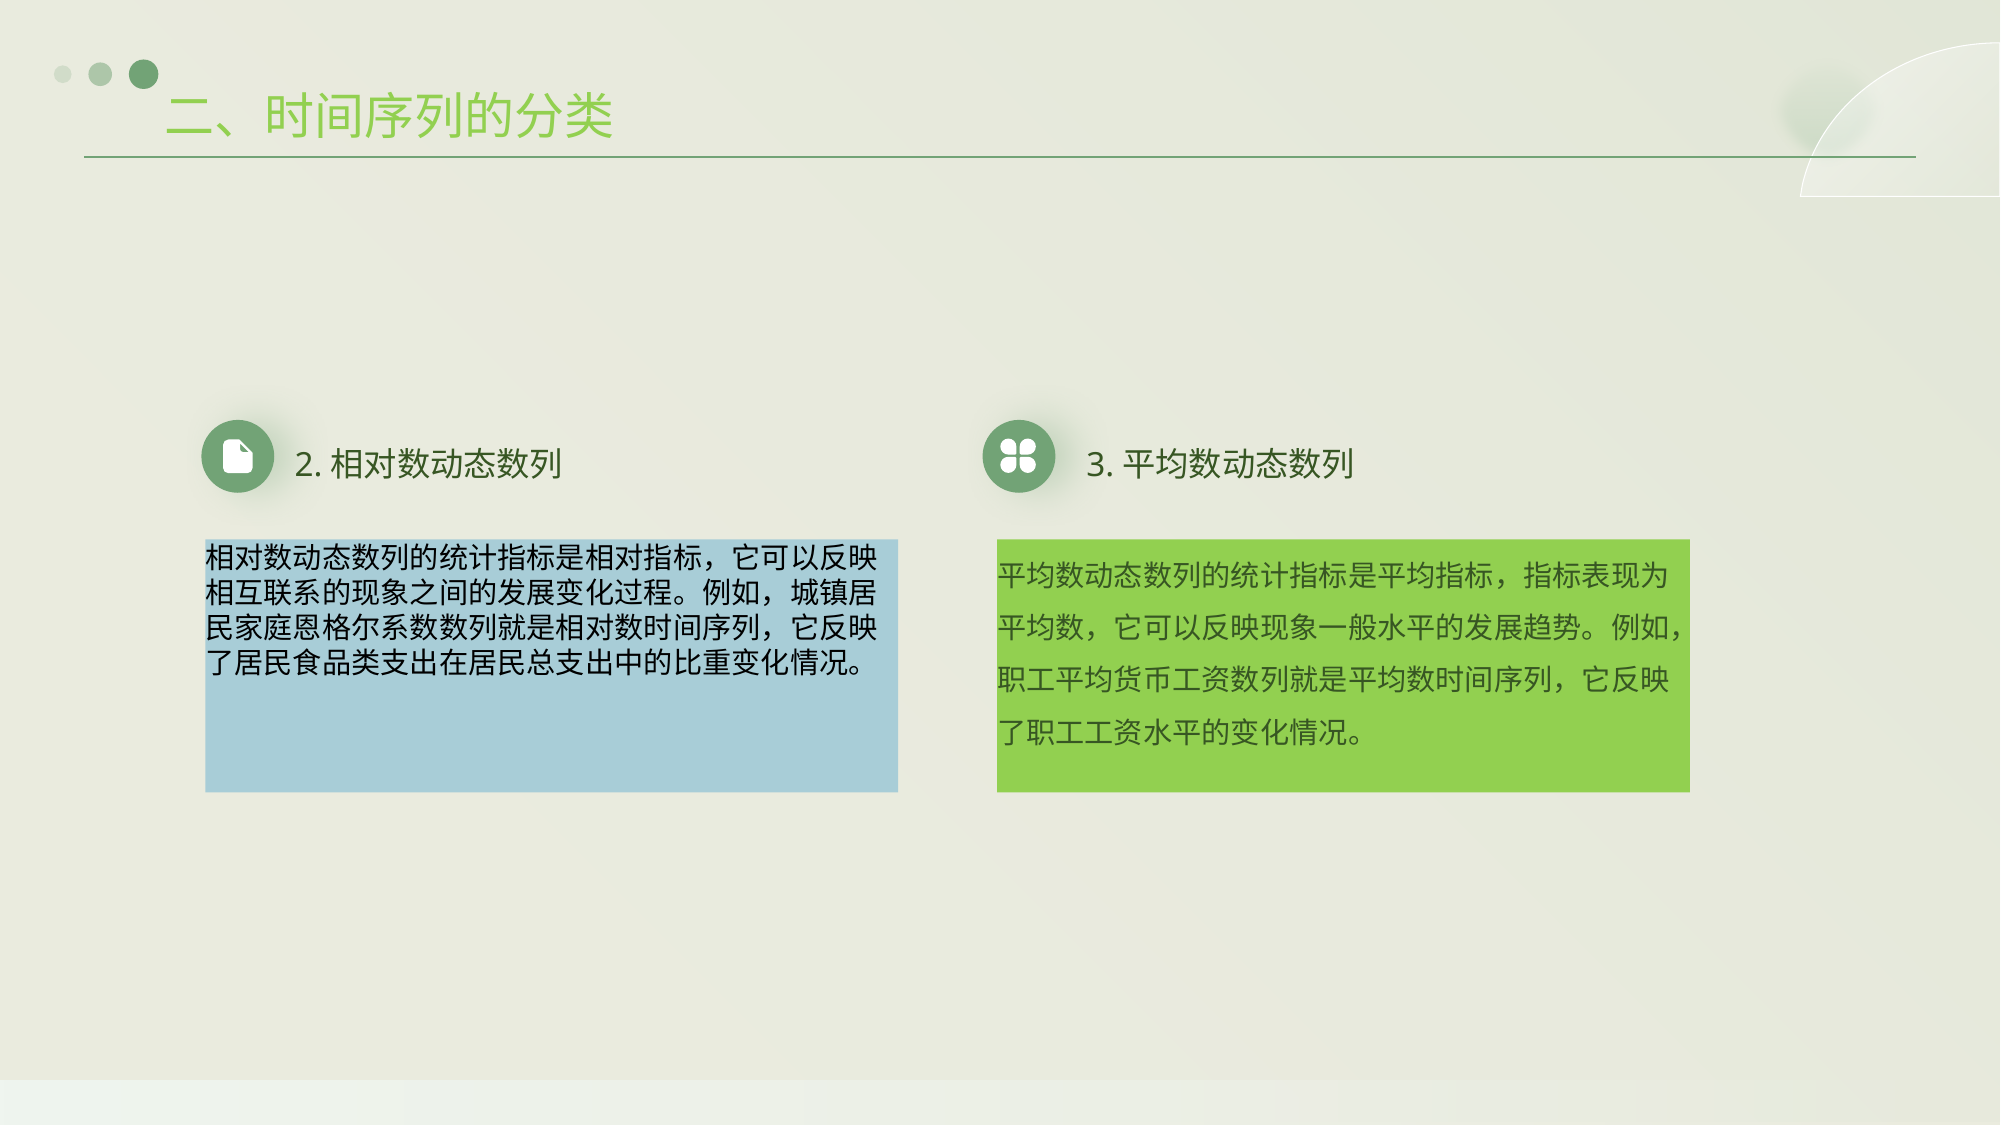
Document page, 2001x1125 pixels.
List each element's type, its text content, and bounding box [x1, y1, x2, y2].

text_box [223, 439, 253, 474]
text_box [1019, 456, 1036, 473]
text_box [131, 59, 156, 66]
text_box [1000, 456, 1017, 473]
text_box [53, 65, 72, 84]
text_box [201, 419, 275, 493]
text_box 平均数动态数列的统计指标是平均指标，指标表现为平均数，它可以反映现象一般水平的发展趋势。例如，职工平均货币工资数列就是平均数时间序列，它反映了职工工资水平的变化情况。 [997, 539, 1690, 793]
text_box 3.平均数动态数列 [1086, 397, 1690, 517]
text_box [1000, 438, 1017, 455]
text_box 二、时间序列的分类 [121, 66, 615, 156]
text_box 相对数动态数列的统计指标是相对指标，它可以反映相互联系的现象之间的发展变化过程。例如，城镇居民家庭恩格尔系数数列就是相对数时间序列，它反映了居民食品类支出在居民总支出中的比重变化情况。 [205, 539, 899, 793]
text_box [88, 62, 113, 87]
text_box 2.相对数动态数列 [294, 397, 899, 517]
text_box [1019, 438, 1036, 455]
text_box [982, 419, 1056, 493]
